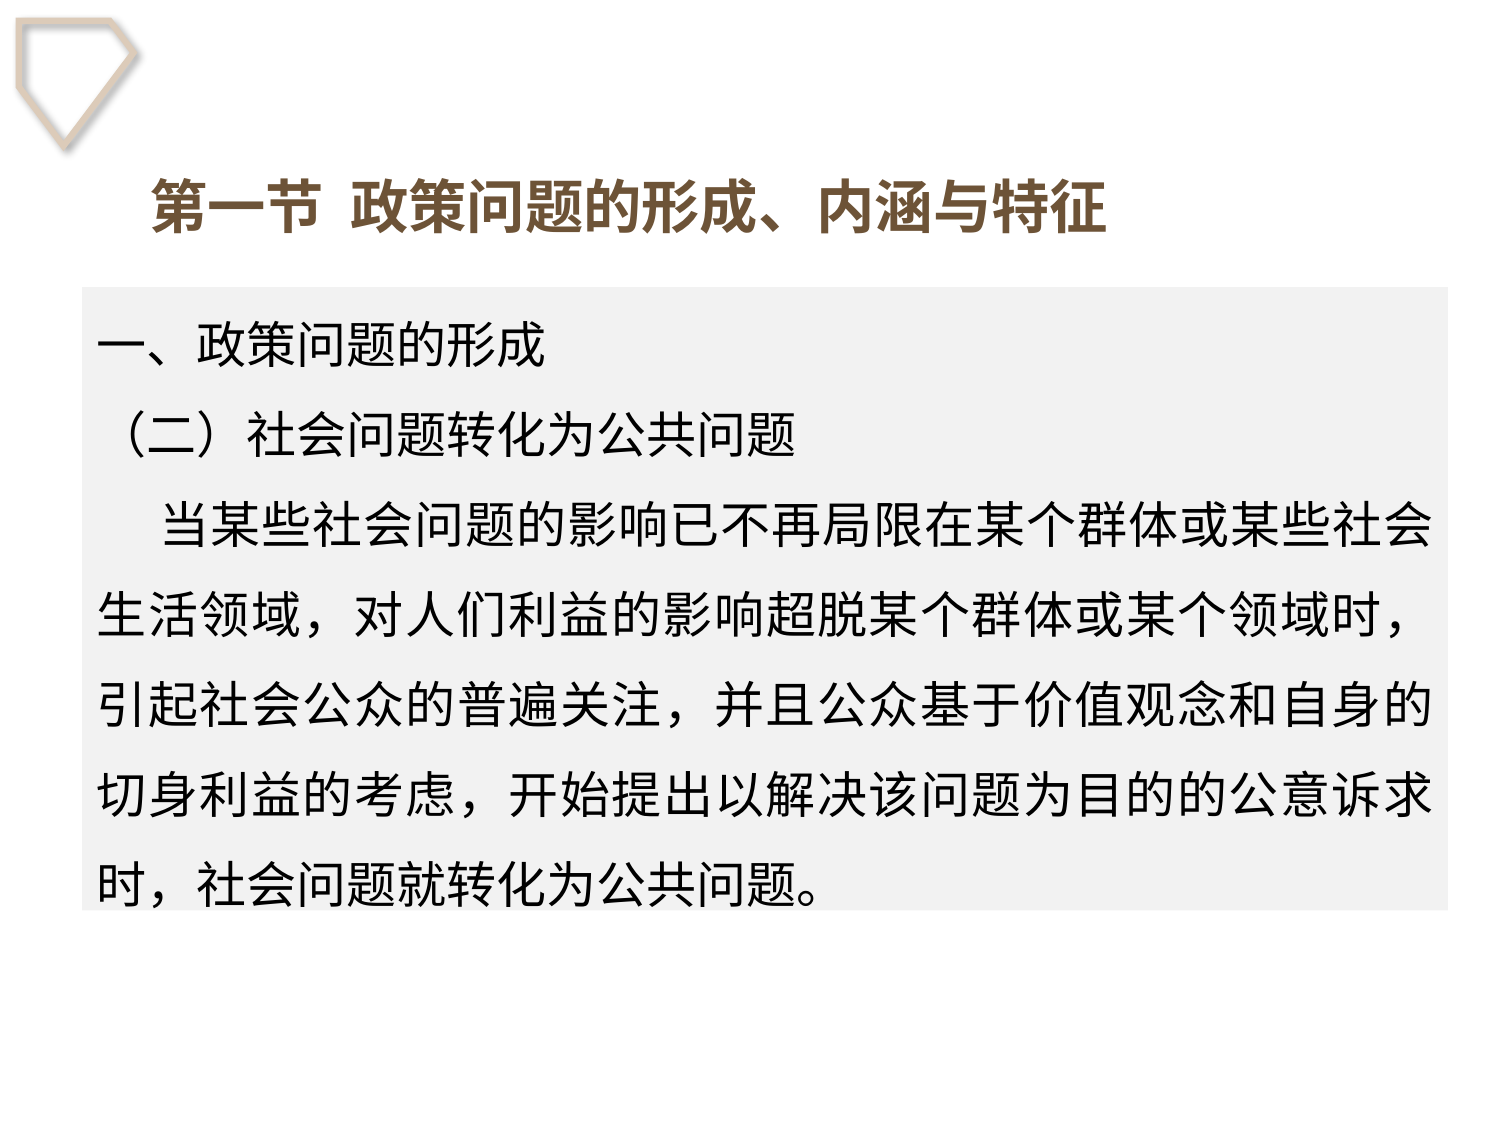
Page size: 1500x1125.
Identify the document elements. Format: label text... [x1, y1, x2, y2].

text_box 第一节 政策问题的形成、内涵与特征 [134, 162, 1448, 248]
text_box 一、政策问题的形成 （二）社会问题转化为公共问题 当某些社会问题的影响已不再局限在某个群体或某些社会生活领域，对人们利益的影响超脱某个群体或某个领域时，引起社会公众的普遍关注，并且公众基于价值观念和自身的切身利益的考虑，开始提出以解决该问题为目的的公意诉求时，社会问题就转化为公共问题。 [81, 286, 1449, 911]
